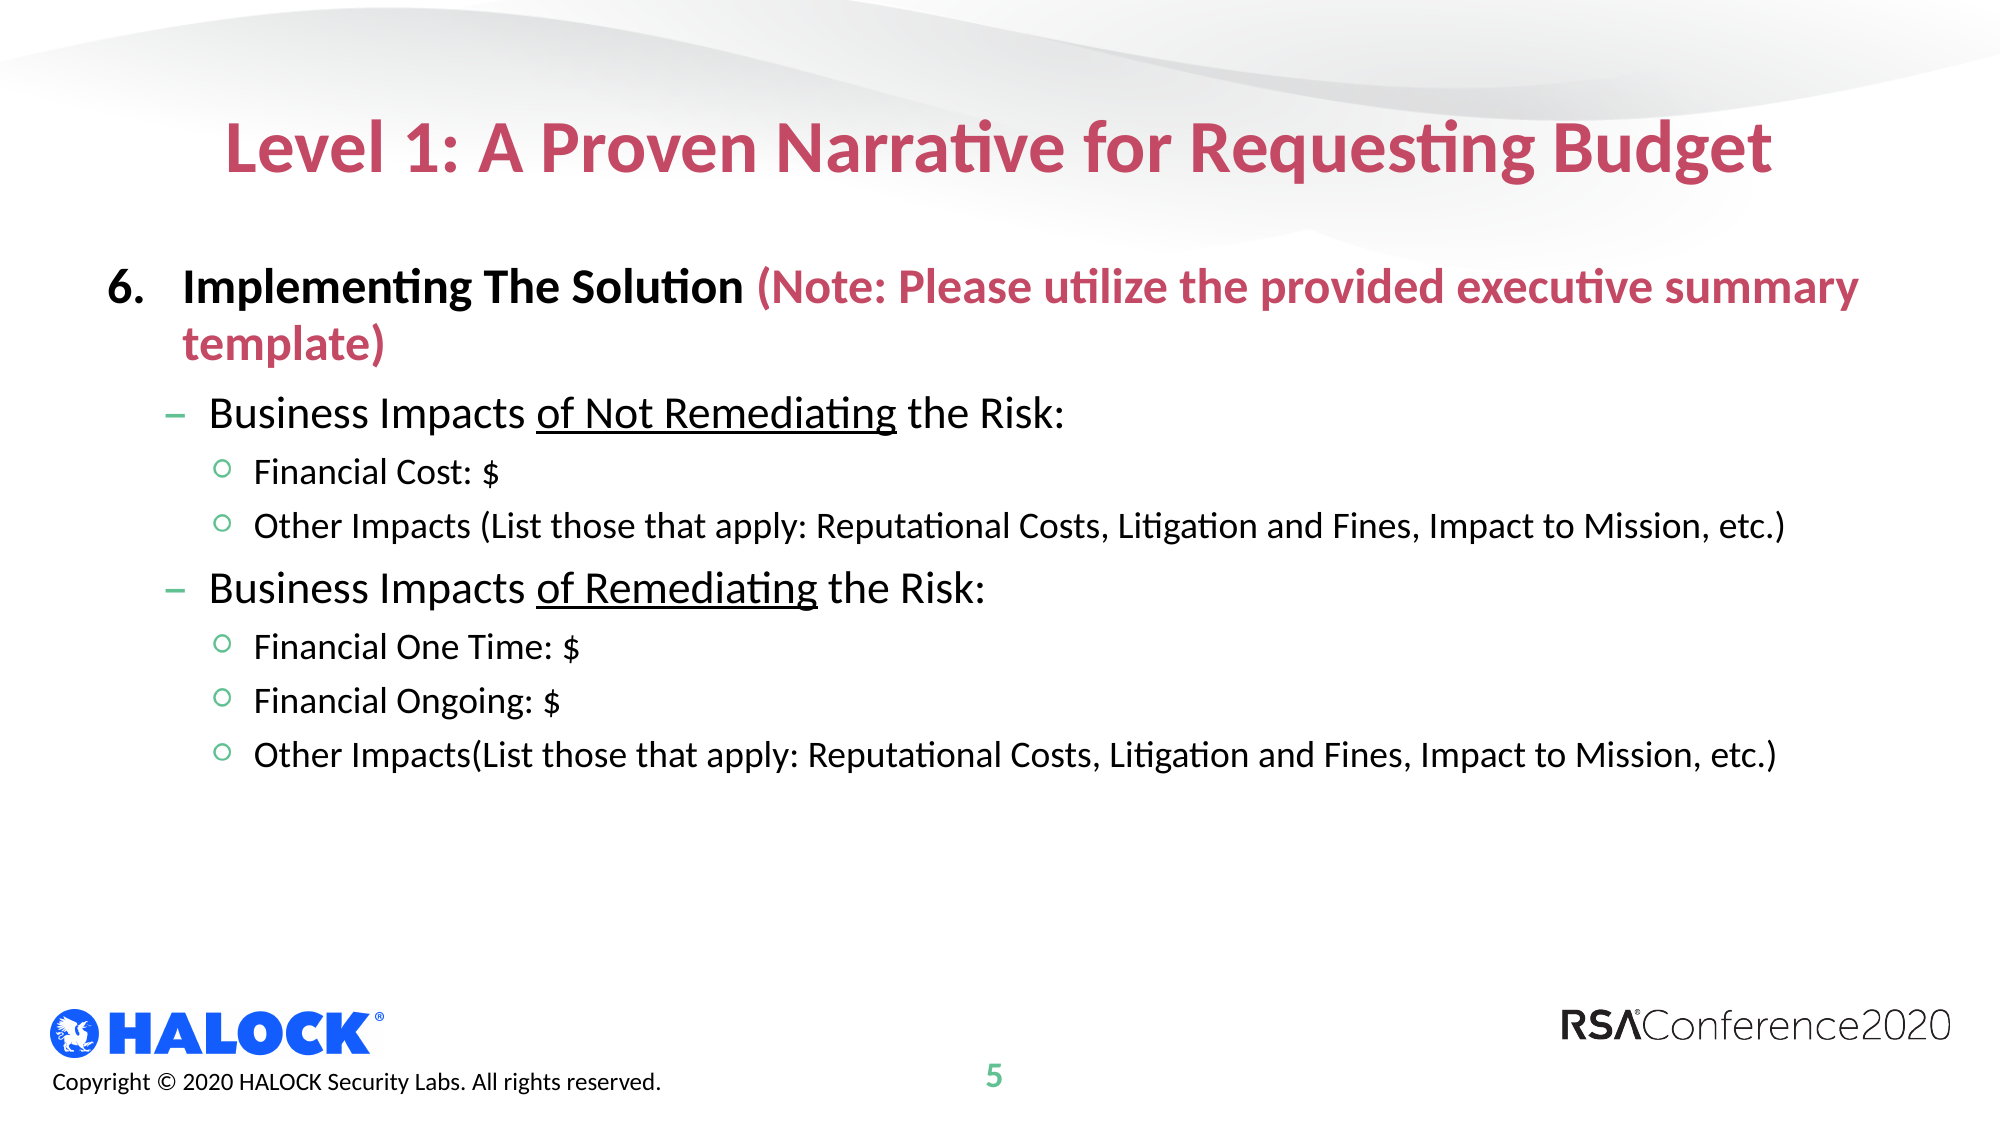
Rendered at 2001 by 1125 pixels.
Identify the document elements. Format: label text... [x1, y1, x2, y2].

slide_number 5 [879, 1047, 1110, 1103]
list Implementing The Solution (Note: Please utilize the provided executive summary template) Business Impacts of Not Remediating the Risk: Financial Cost: $ Other Impacts (List those that apply: Reputational Costs, Litigation and Fines, Impact to Mission, etc.) Business Impacts of Remediating the Risk: Financial One Time: $ Financial Ongoing: $ Other Impacts(List those that apply: Reputational Costs, Litigation and Fines, Impact to Mission, etc.) [107, 258, 1946, 1047]
picture [0, 0, 2001, 1125]
title Level 1: A Proven Narrative for Requesting Budget [0, 55, 2000, 241]
